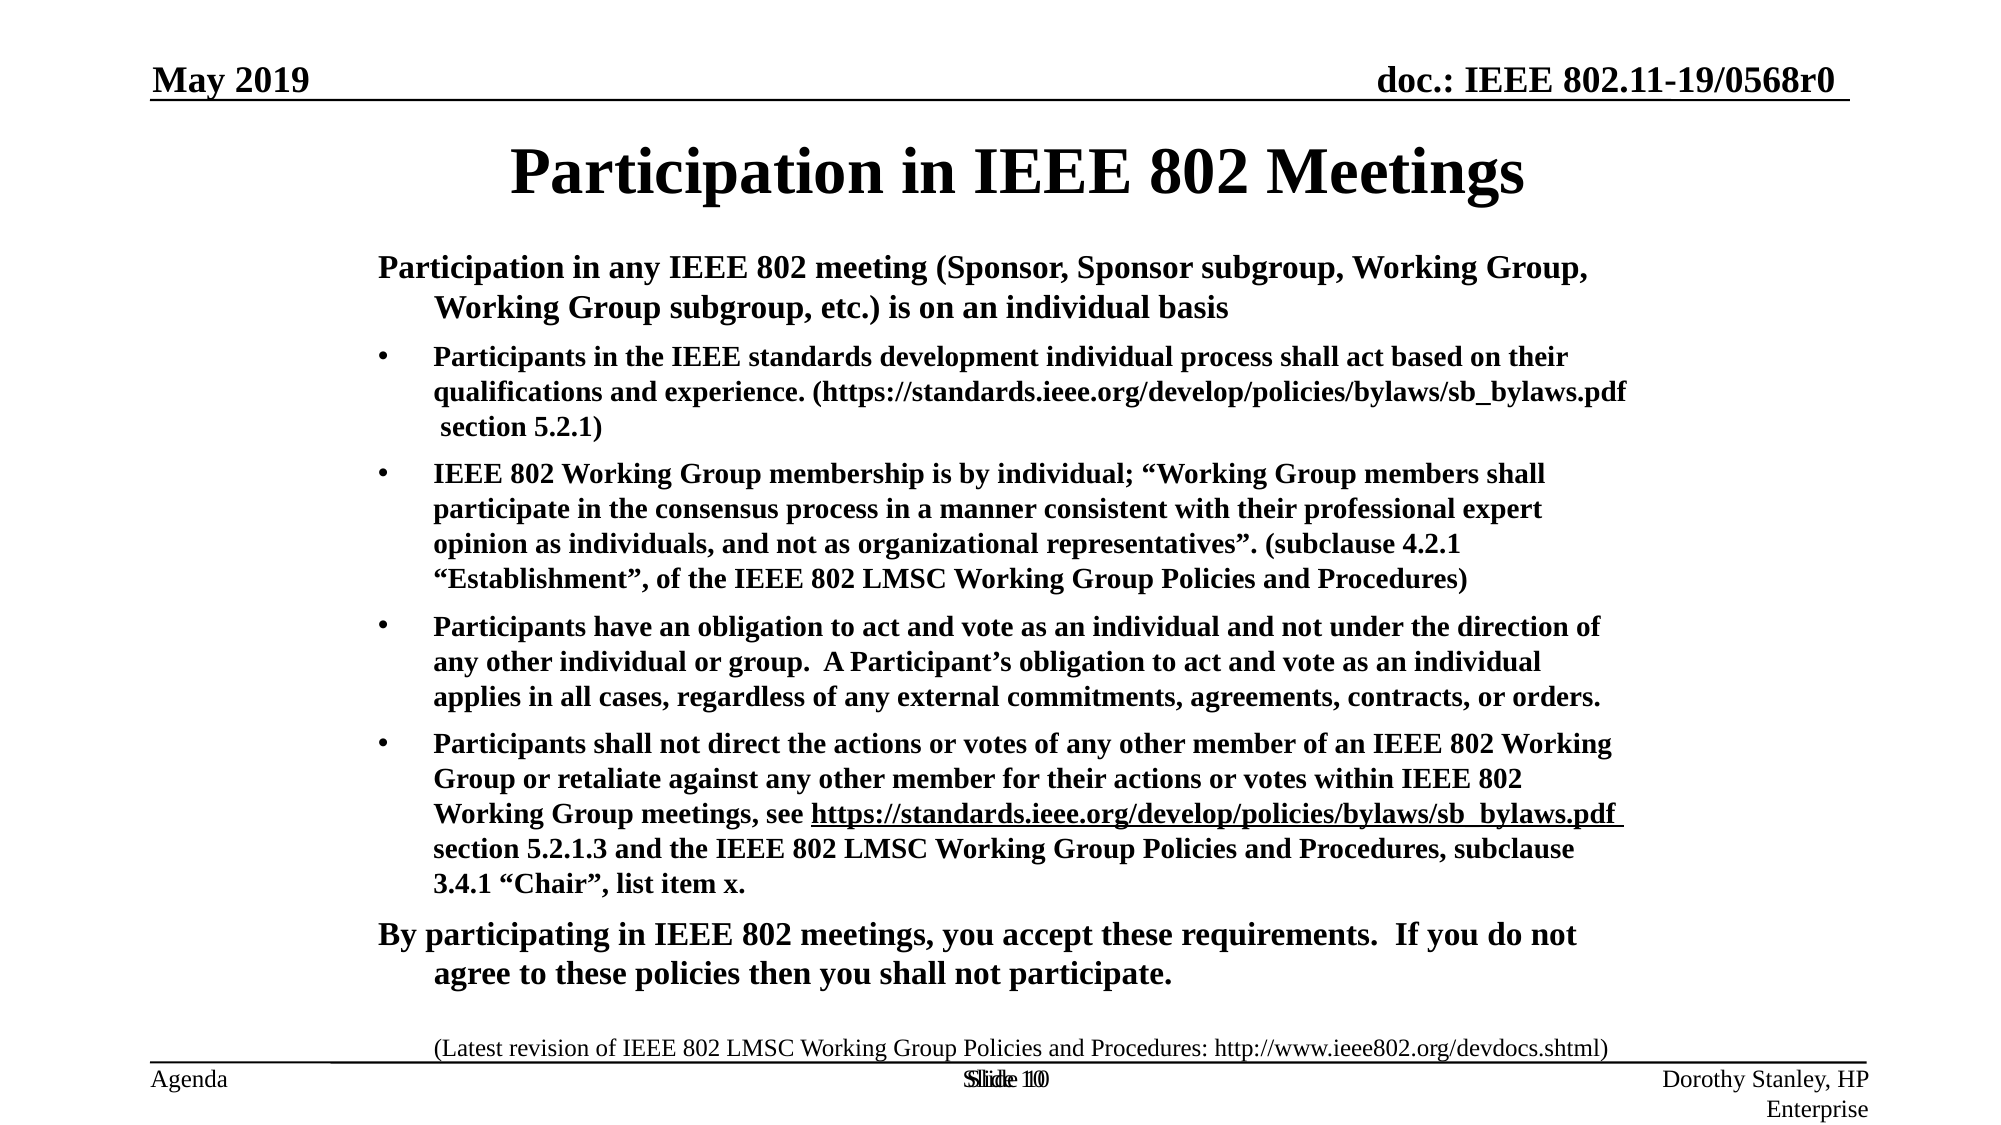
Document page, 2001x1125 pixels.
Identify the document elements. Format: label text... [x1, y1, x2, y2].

slide_number Slide 10 [964, 1062, 1053, 1093]
title Participation in IEEE 802 Meetings [362, 72, 1675, 263]
footer Dorothy Stanley, HP Enterprise [1609, 1062, 1869, 1093]
text_box Slide 10 [962, 1062, 1050, 1122]
text_box Participation in any IEEE 802 meeting (Sponsor, Sponsor subgroup, Working Group, Working Group subgroup, etc.) is on an individual basis Participants in the IEEE standards development individual process shall act based on their qualifications and experience. (https://standards.ieee.org/develop/policies/bylaws/sb_bylaws.pdf section 5.2.1) IEEE 802 Working Group membership is by individual; “Working Group members shall participate in the consensus process in a manner consistent with their professional expert opinion as individuals, and not as organizational representatives”. (subclause 4.2.1 “Establishment”, of the IEEE 802 LMSC Working Group Policies and Procedures) Participants have an obligation to act and vote as an individual and not under the direction of any other individual or group. A Participant’s obligation to act and vote as an individual applies in all cases, regardless of any external commitments, agreements, contracts, or orders. Participants shall not direct the actions or votes of any other member of an IEEE 802 Working Group or retaliate against any other member for their actions or votes within IEEE 802 Working Group meetings, see https://standards.ieee.org/develop/policies/bylaws/sb_bylaws.pdf section 5.2.1.3 and the IEEE 802 LMSC Working Group Policies and Procedures, subclause 3.4.1 “Chair”, list item x. By participating in IEEE 802 meetings, you accept these requirements. If you do not agree to these policies then you shall not participate. (Latest revision of IEEE 802 LMSC Working Group Policies and Procedures: http://www.ieee802.org/devdocs.shtml) [362, 237, 1650, 995]
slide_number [152, 54, 567, 100]
